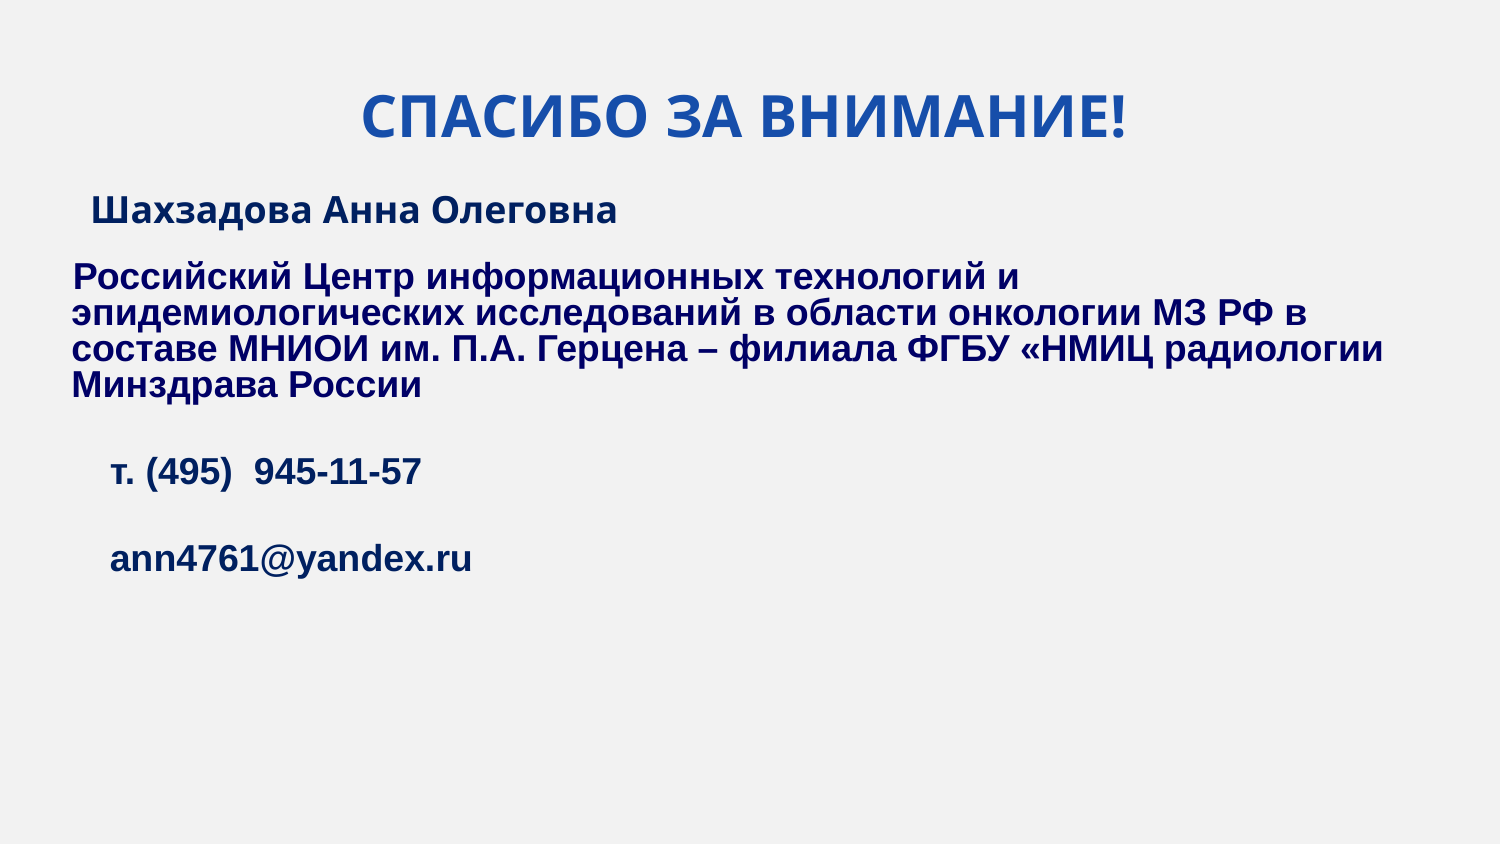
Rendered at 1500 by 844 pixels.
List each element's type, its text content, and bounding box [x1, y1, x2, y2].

text_box СПАСИБО ЗА ВНИМАНИЕ! [218, 71, 1270, 157]
text_box Российский Центр информационных технологий и эпидемиологических исследований в области онкологии МЗ РФ в составе МНИОИ им. П.А. Герцена – филиала ФГБУ «НМИЦ радиологии Минздрава России т. (495) 945-11-57 ann4761@yandex.ru [0, 253, 1426, 404]
text_box Шахзадова Анна Олеговна [75, 178, 1127, 239]
